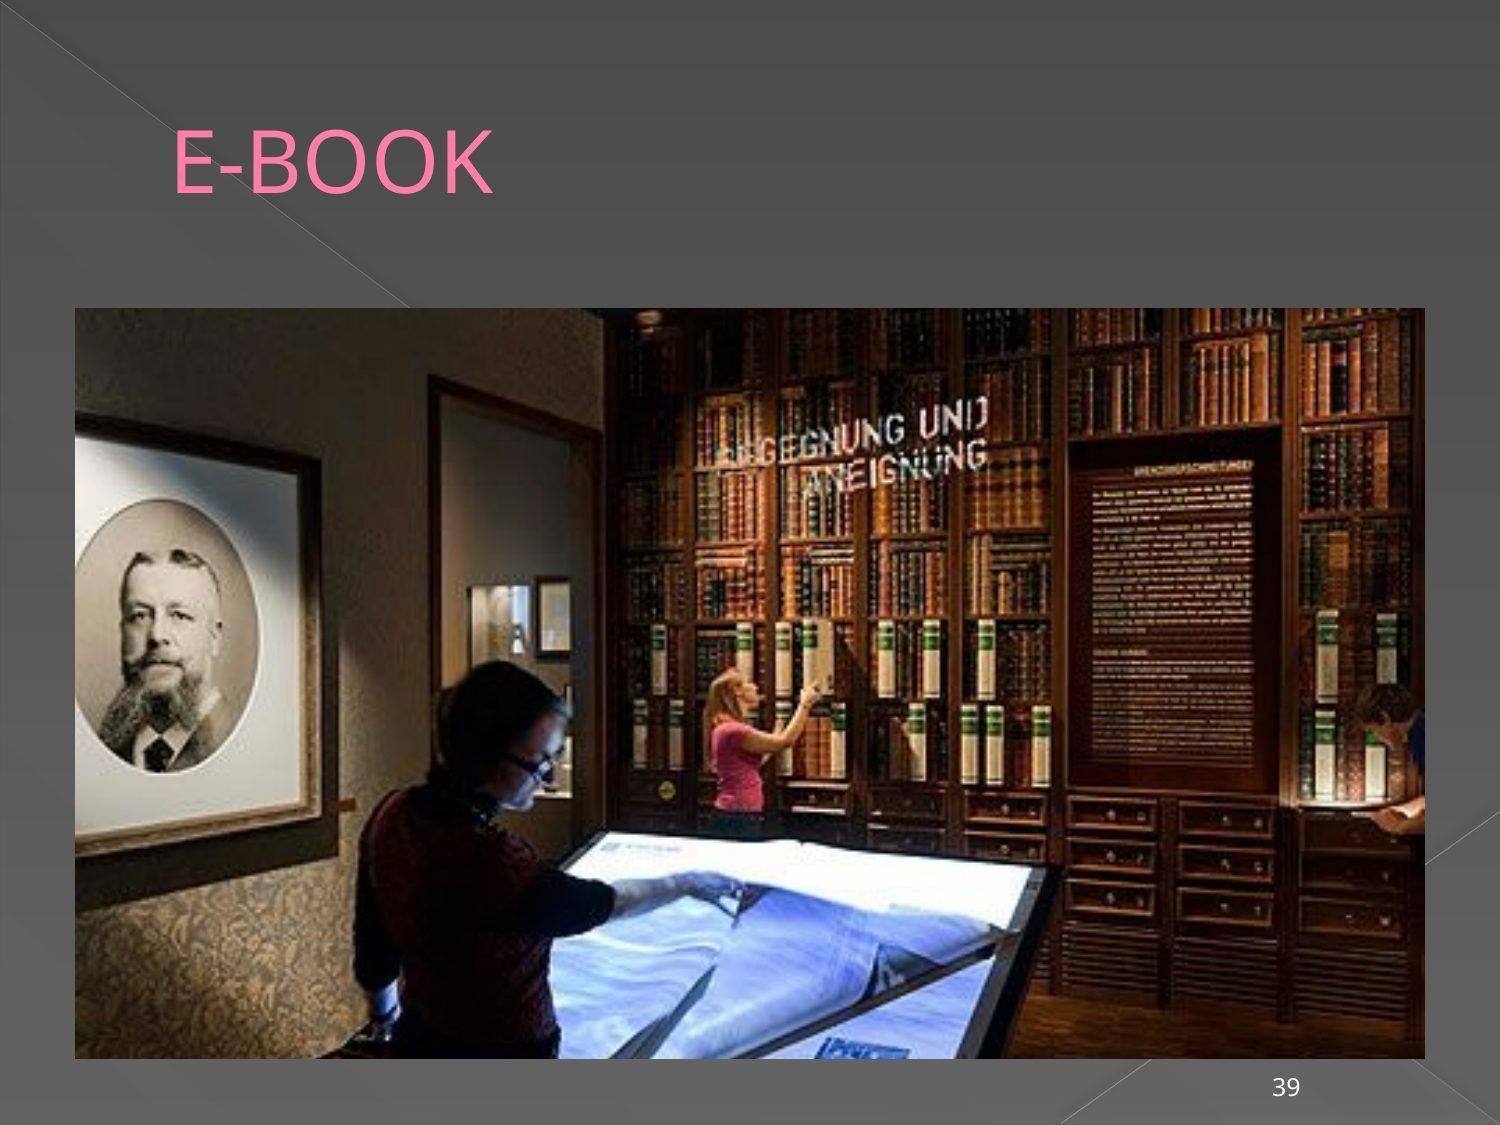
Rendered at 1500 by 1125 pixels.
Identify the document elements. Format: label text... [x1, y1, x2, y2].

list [74, 308, 1426, 1060]
slide_number 39 [1245, 1063, 1328, 1113]
title E-BOOK [75, 43, 1425, 274]
